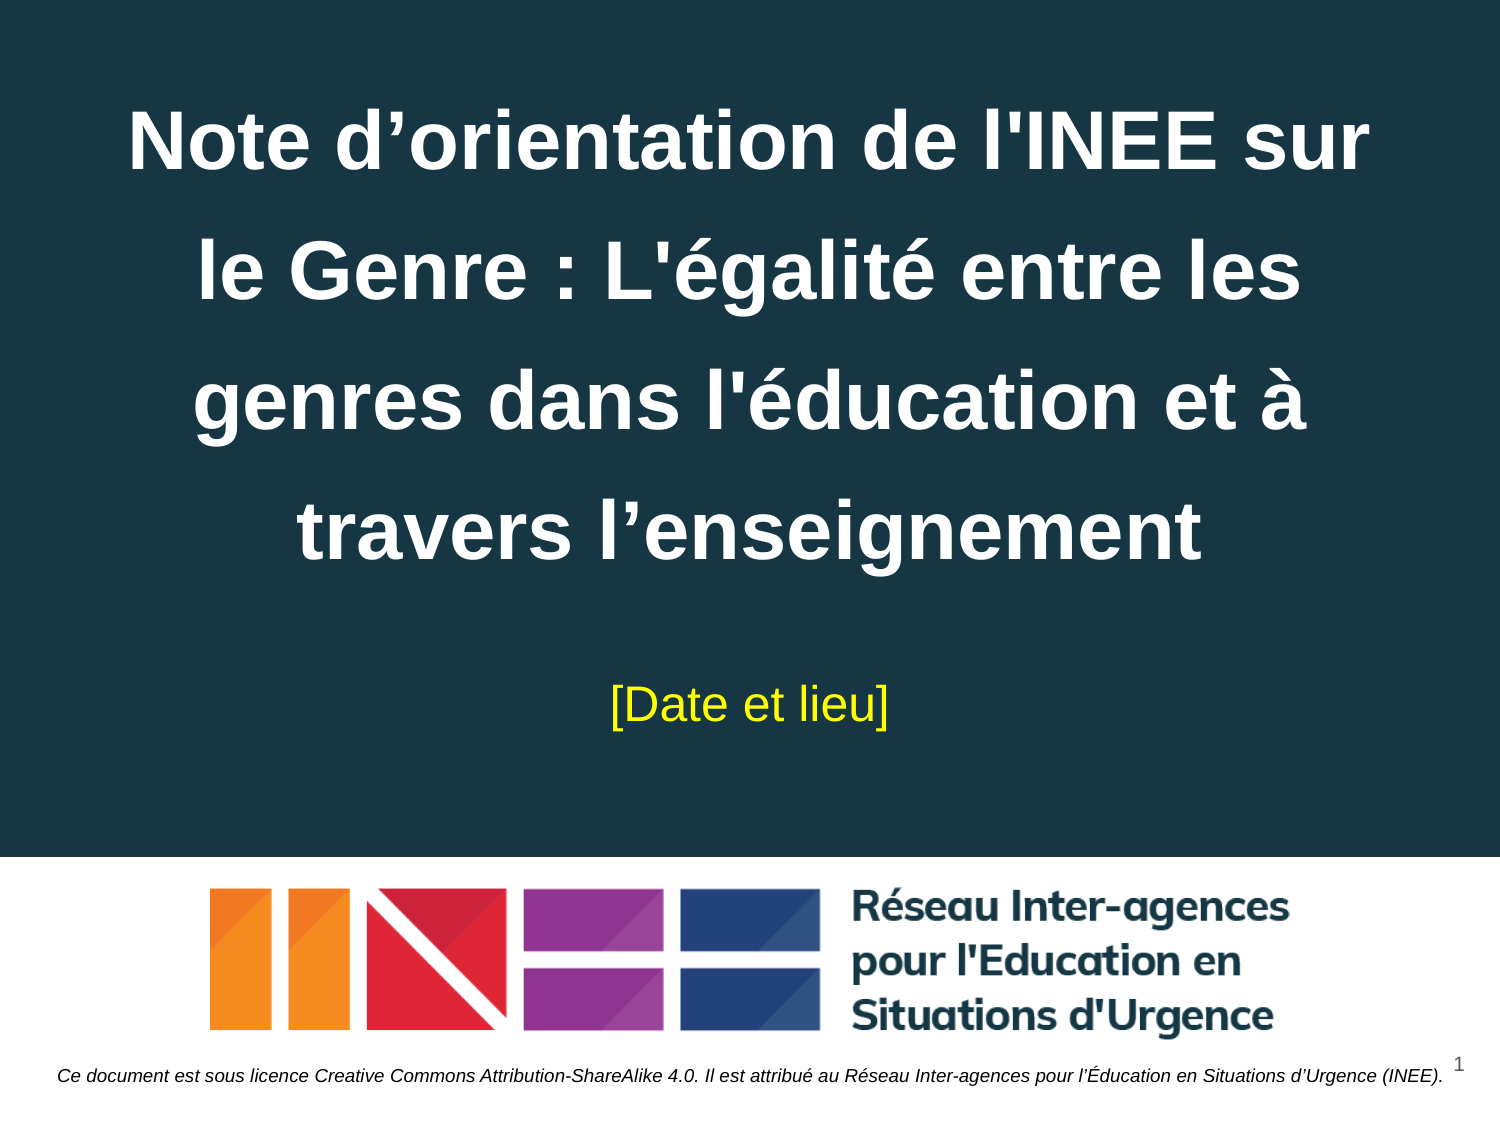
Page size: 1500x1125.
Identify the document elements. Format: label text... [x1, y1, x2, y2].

slide_number ‹#› [1424, 1036, 1480, 1090]
picture [209, 883, 1290, 1050]
title Note d’orientation de l'INEE sur le Genre : L'égalité entre les genres dans l'éducation et à travers l’enseignement [Date et lieu] [85, 209, 1415, 747]
text_box [0, 857, 1500, 1125]
text_box Ce document est sous licence Creative Commons Attribution-ShareAlike 4.0. Il est attribué au Réseau Inter-agences pour l’Éducation en Situations d’Urgence (INEE). [24, 1049, 1476, 1102]
